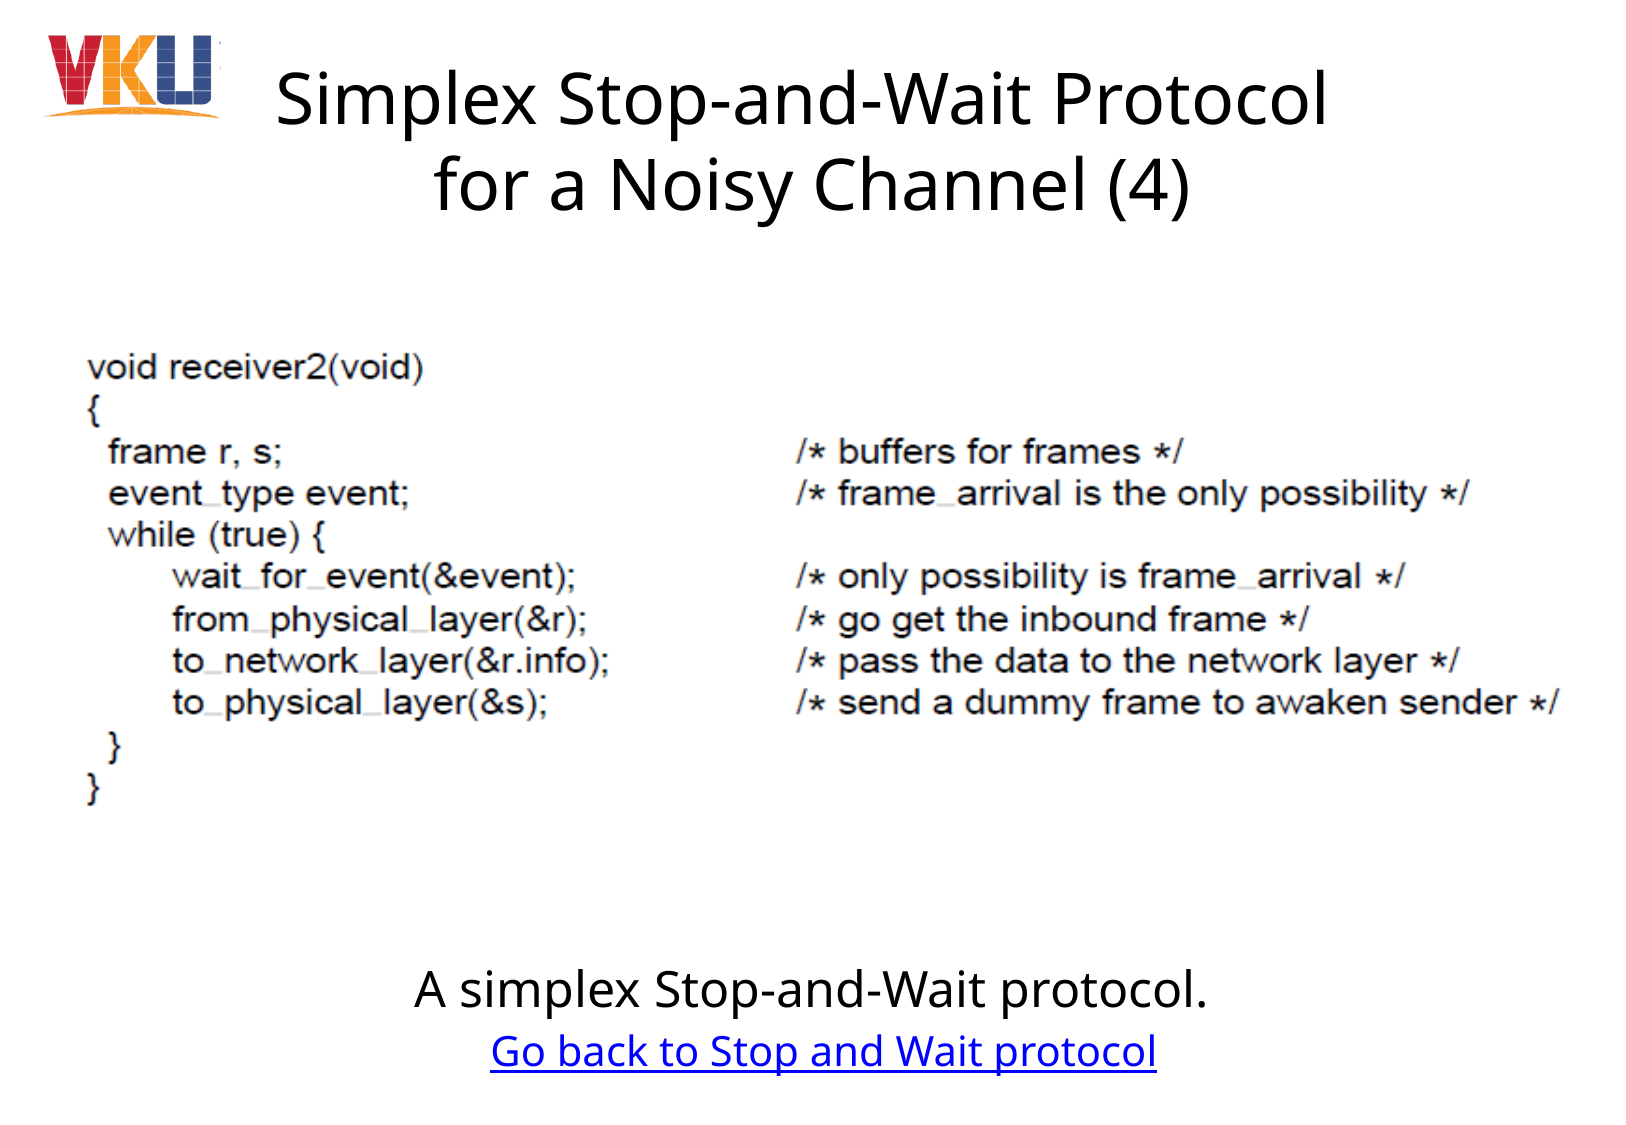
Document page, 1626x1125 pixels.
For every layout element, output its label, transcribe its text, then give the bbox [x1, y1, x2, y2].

picture [30, 331, 1595, 832]
text_box Go back to Stop and Wait protocol [475, 1017, 1173, 1090]
title Simplex Stop-and-Wait Protocol for a Noisy Channel (4) [81, 45, 1544, 233]
picture [32, 21, 228, 129]
list A simplex Stop-and-Wait protocol. [0, 950, 1625, 1075]
